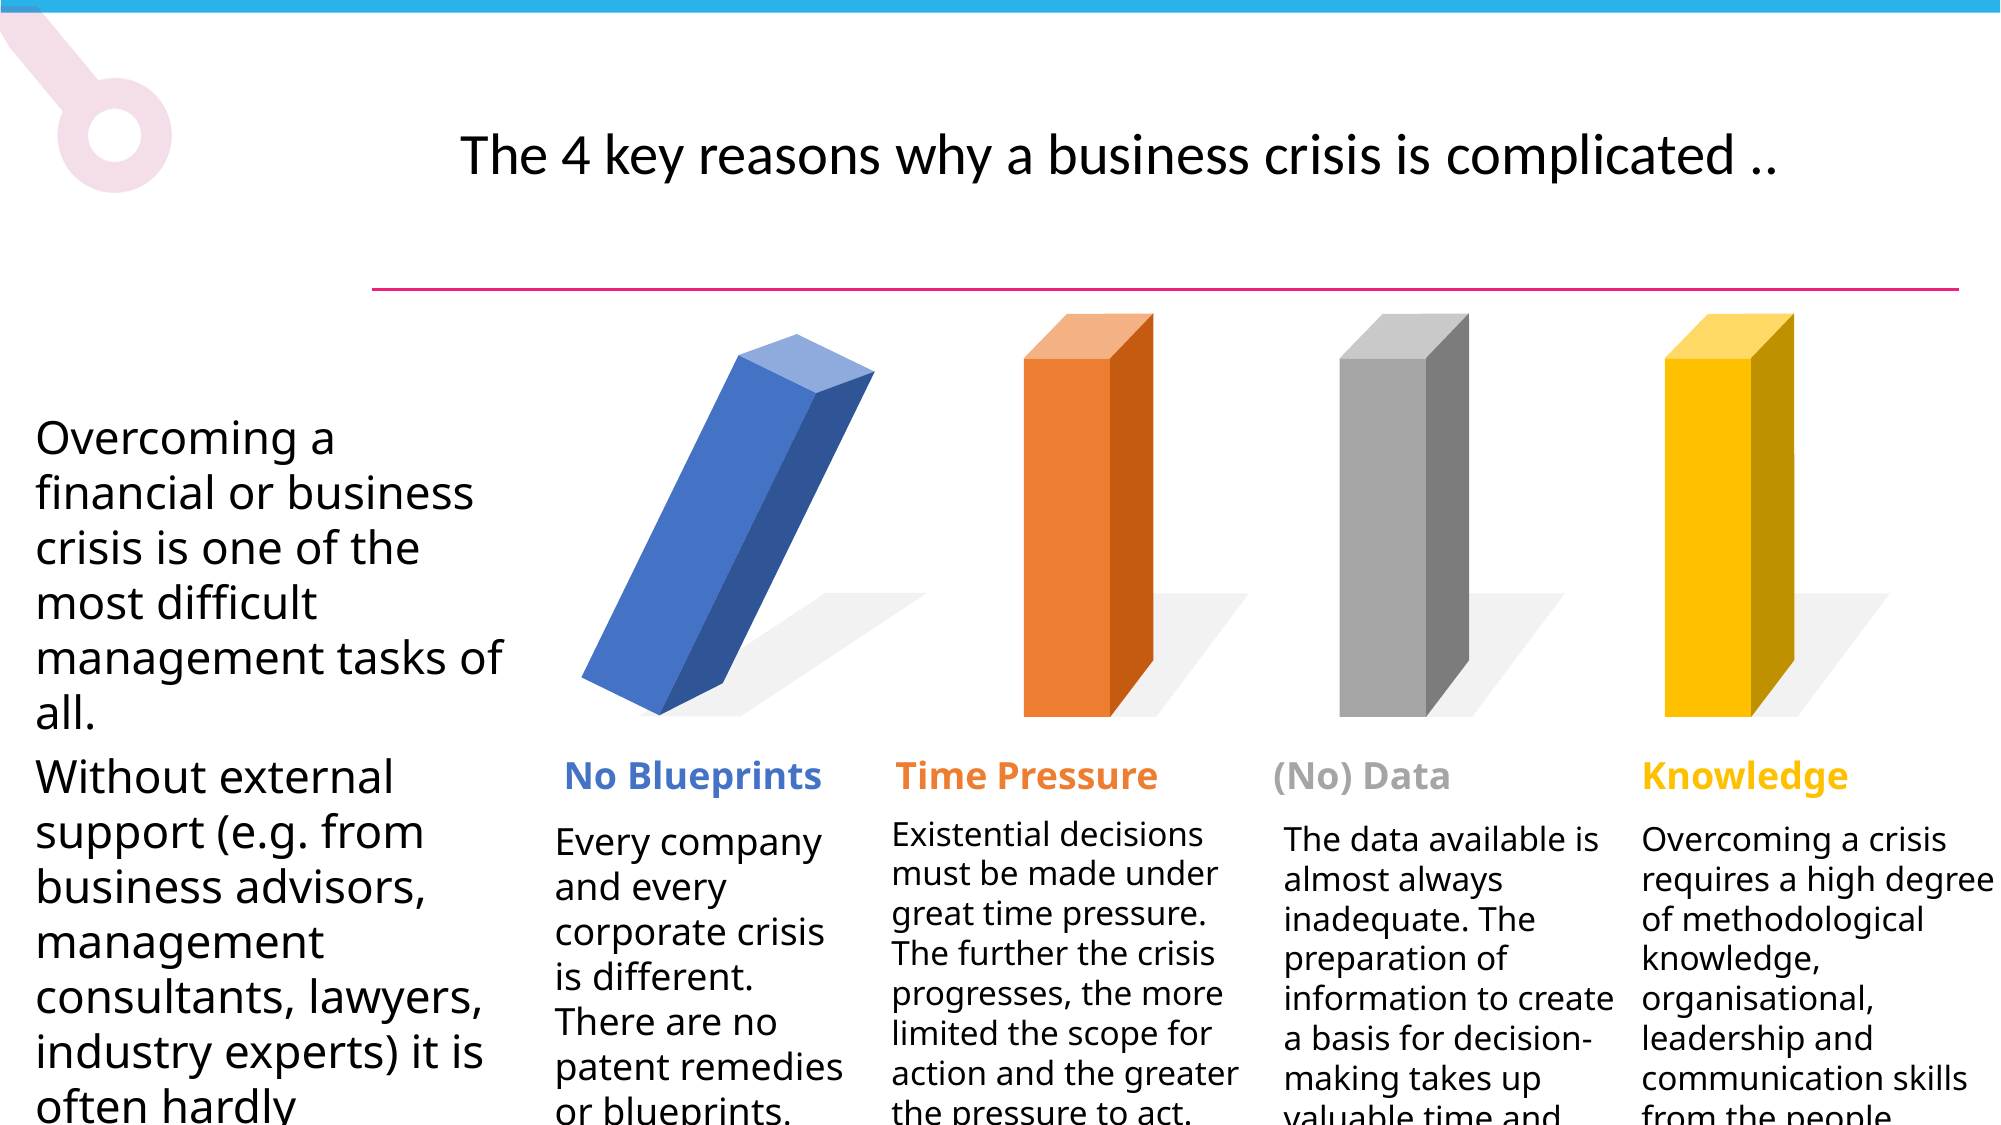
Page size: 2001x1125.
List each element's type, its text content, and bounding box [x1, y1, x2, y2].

text_box [1110, 313, 1154, 717]
list The 4 key reasons why a business crisis is complicated .. [445, 116, 1959, 231]
text_box [1023, 359, 1110, 717]
text_box Overcoming a crisis requires a high degree of methodological knowledge, organisational, leadership and communication skills from the people involved. [1626, 810, 2000, 1125]
text_box [658, 371, 875, 716]
text_box No Blueprints [548, 744, 880, 804]
text_box [1111, 593, 1250, 717]
text_box [1751, 313, 1795, 717]
picture [0, 6, 224, 218]
text_box [1023, 313, 1152, 359]
text_box [1427, 593, 1565, 717]
text_box [1664, 359, 1751, 717]
text_box [638, 592, 928, 717]
text_box Existential decisions must be made under great time pressure. The further the crisis progresses, the more limited the scope for action and the greater the pressure to act. [876, 805, 1261, 1125]
text_box Time Pressure [880, 744, 1219, 804]
text_box (No) Data [1258, 744, 1591, 804]
text_box s [1787, 0, 1833, 9]
text_box Every company and every corporate crisis is different. There are no patent remedies or blueprints. [539, 810, 866, 1125]
text_box [738, 334, 874, 393]
text_box [1752, 593, 1891, 717]
text_box [1664, 313, 1793, 359]
text_box Knowledge [1626, 744, 1959, 804]
text_box [1426, 313, 1470, 717]
text_box [1339, 313, 1468, 359]
text_box [1339, 359, 1426, 717]
text_box [581, 356, 815, 715]
text_box The data available is almost always inadequate. The preparation of information to create a basis for decision-making takes up valuable time and resources. [1268, 810, 1626, 1125]
text_box Overcoming a financial or business crisis is one of the most difficult management tasks of all. Without external support (e.g. from business advisors, management consultants, lawyers, industry experts) it is often hardly manageable. [21, 401, 523, 1125]
